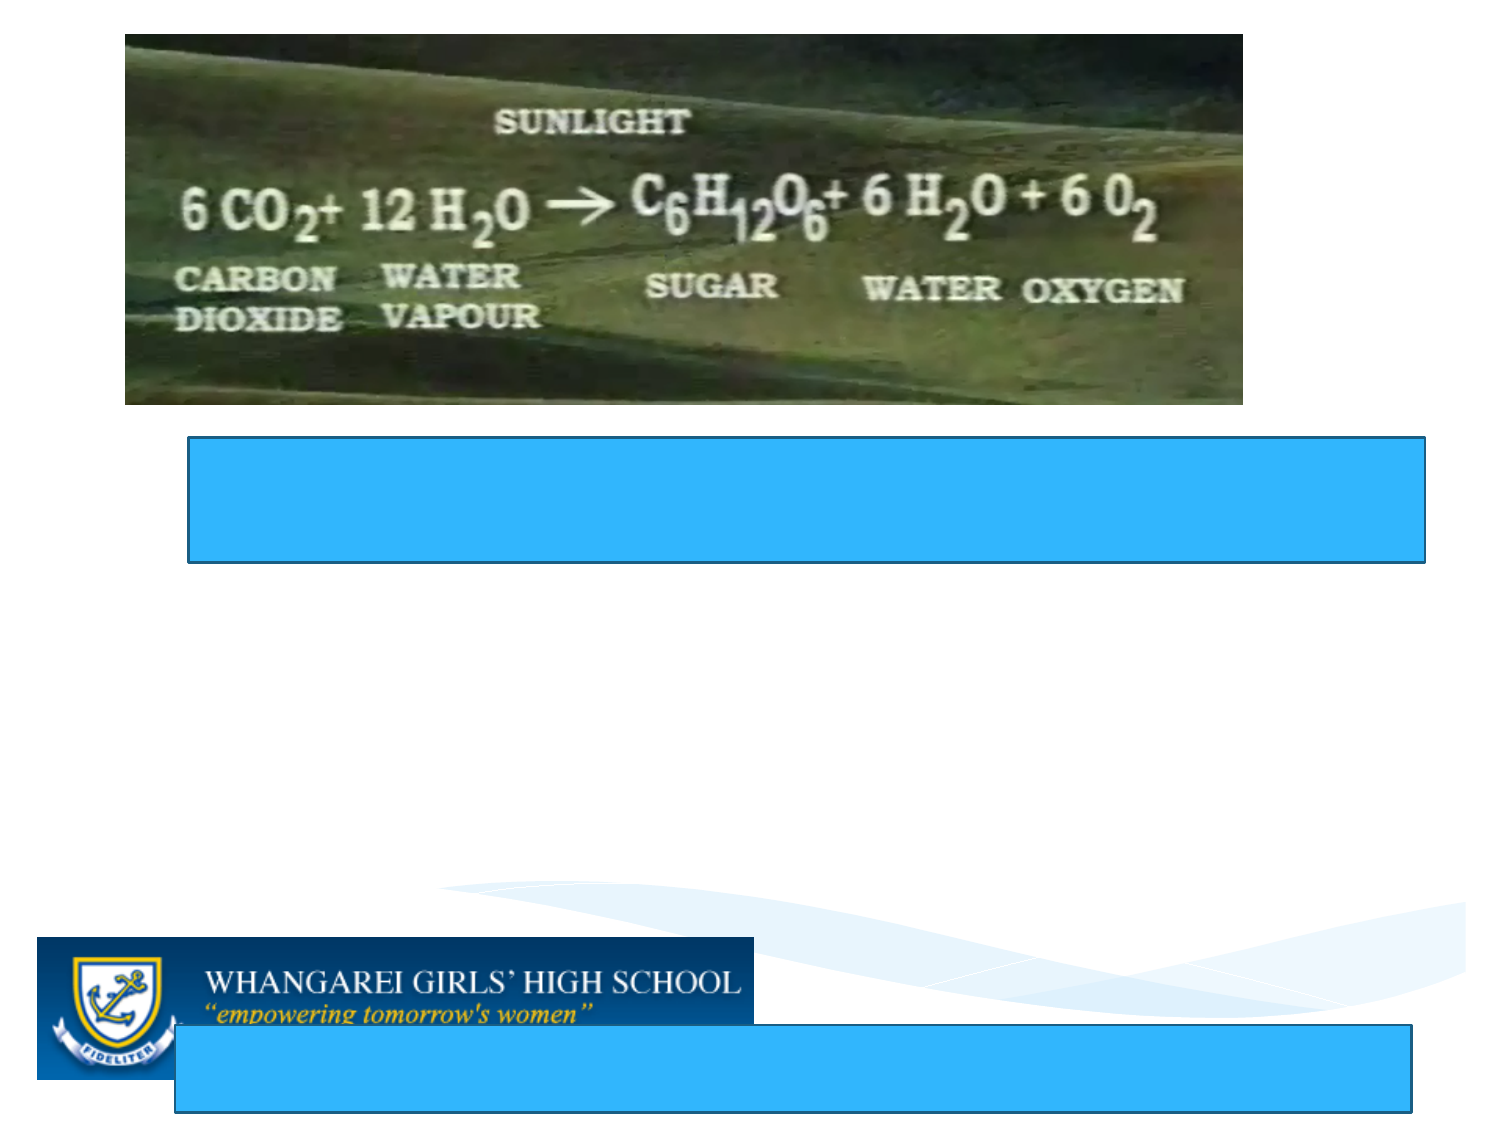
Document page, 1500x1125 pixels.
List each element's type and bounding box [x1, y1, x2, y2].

picture [37, 937, 754, 1080]
picture [124, 34, 1243, 405]
text_box [174, 1024, 1413, 1114]
text_box [187, 436, 1426, 564]
